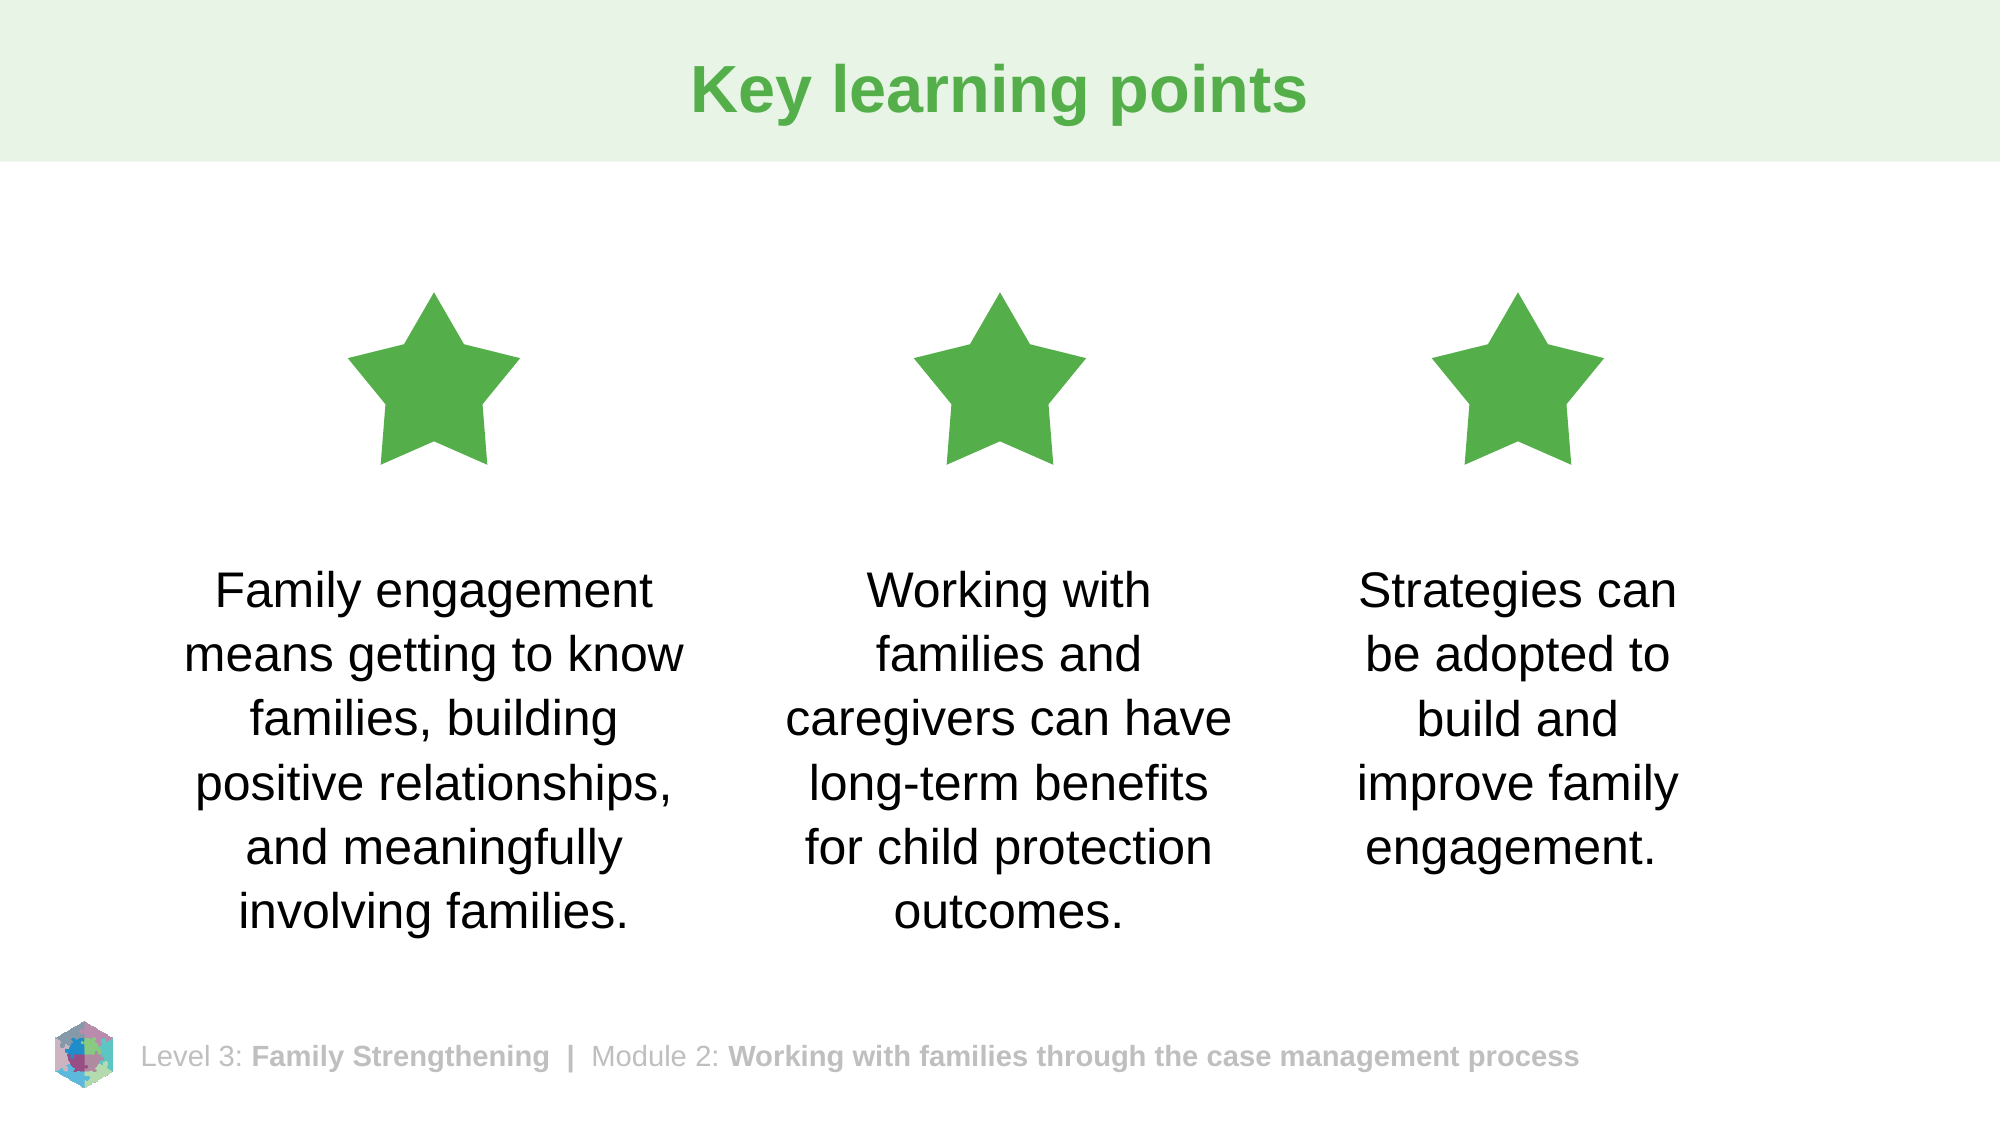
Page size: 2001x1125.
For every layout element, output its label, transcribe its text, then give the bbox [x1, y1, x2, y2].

picture [55, 1021, 113, 1088]
text_box [1429, 290, 1607, 467]
text_box [345, 290, 523, 467]
title Key learning points [137, 19, 1863, 163]
text_box Strategies can be adopted to build and improve family engagement. [1330, 545, 1706, 882]
text_box [911, 290, 1089, 467]
text_box Working with families and caregivers can have long-term benefits for child protection outcomes. [766, 545, 1253, 946]
text_box Family engagement means getting to know families, building positive relationships, and meaningfully involving families. [143, 545, 725, 946]
